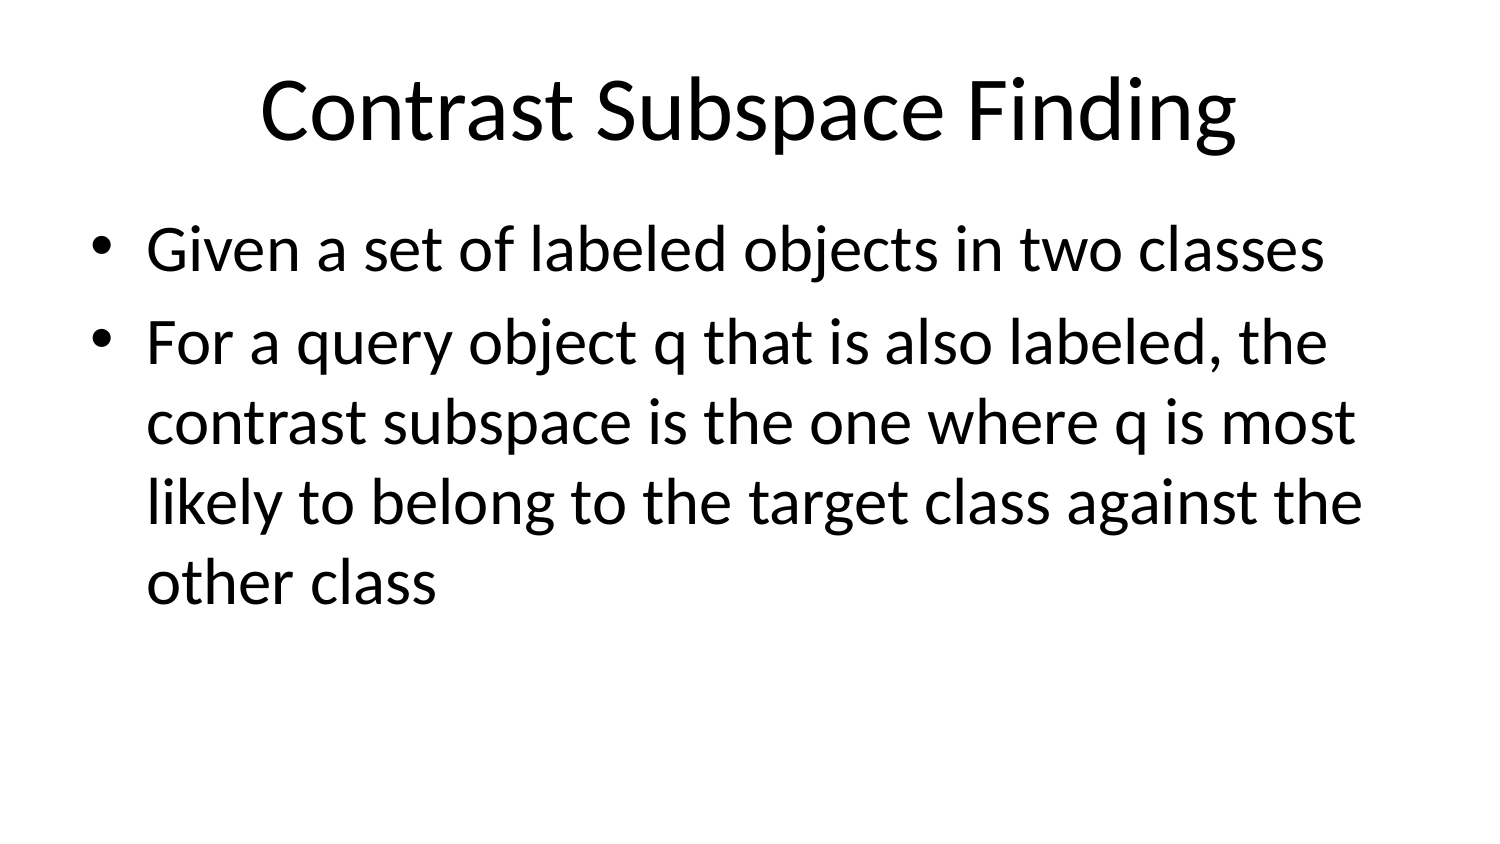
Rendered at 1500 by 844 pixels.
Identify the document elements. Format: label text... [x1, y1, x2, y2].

list Given a set of labeled objects in two classes For a query object q that is also labeled, the contrast subspace is the one where q is most likely to belong to the target class against the other class [75, 196, 1425, 754]
title Contrast Subspace Finding [75, 33, 1425, 175]
